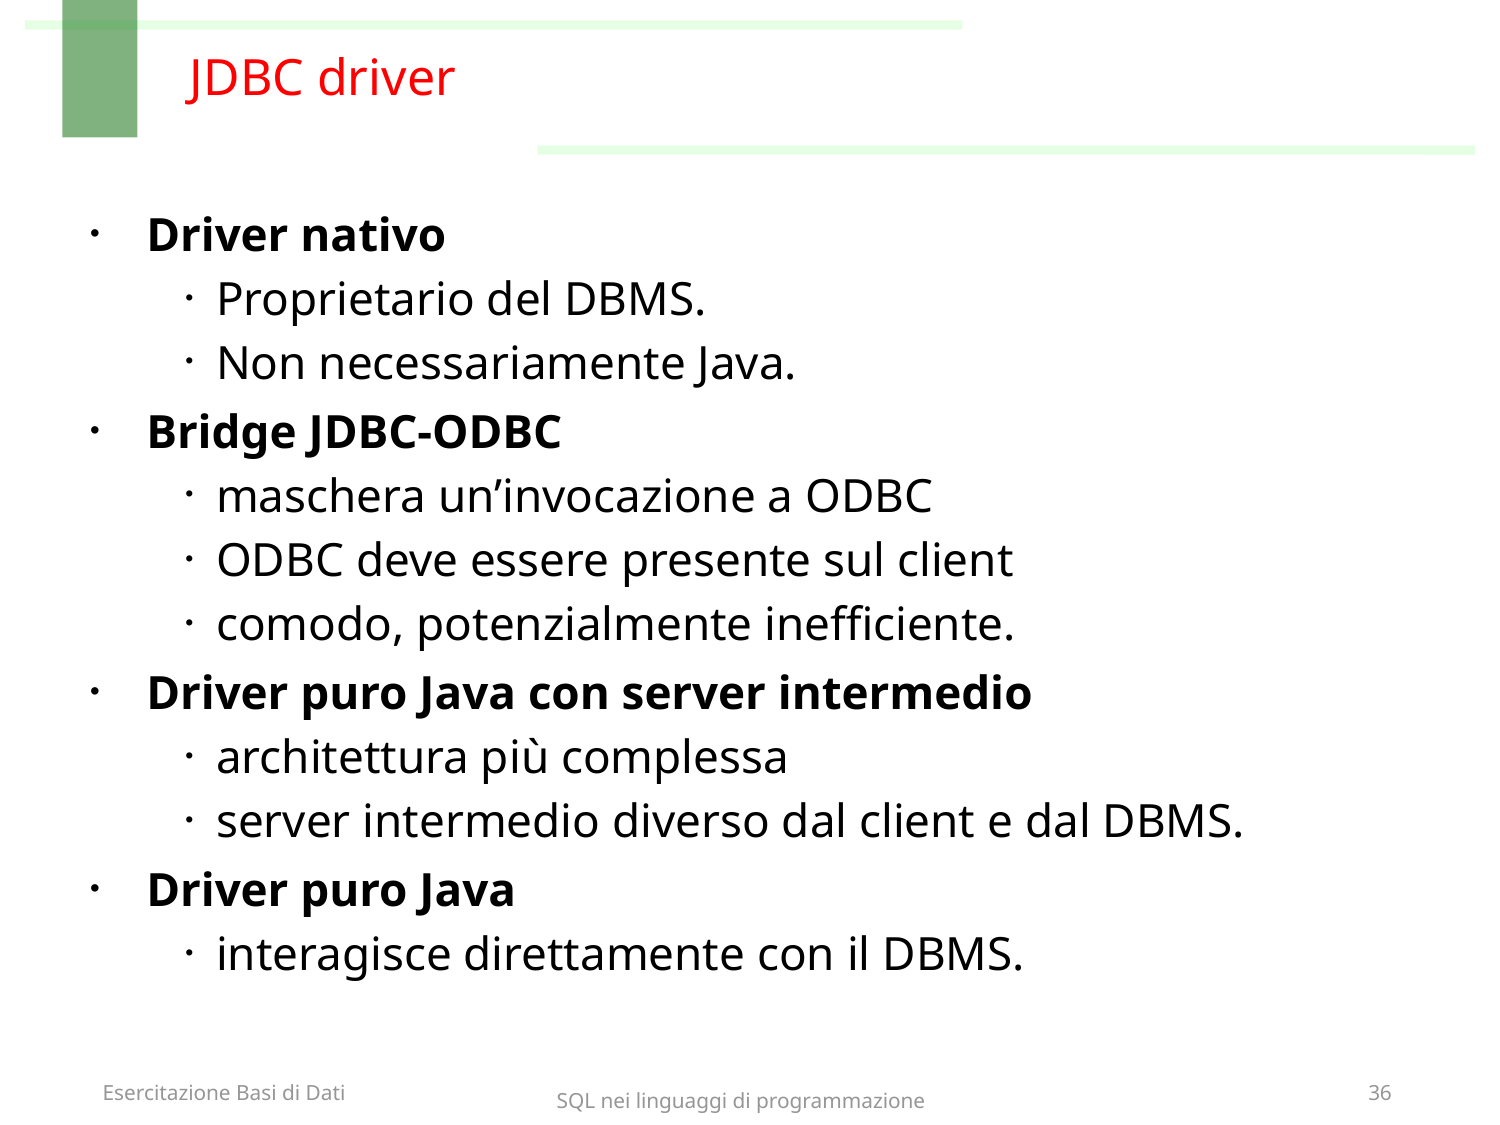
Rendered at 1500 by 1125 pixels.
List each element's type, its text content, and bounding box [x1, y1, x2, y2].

footer SQL nei linguaggi di programmazione [425, 1082, 1057, 1120]
list Driver nativo Proprietario del DBMS. Non necessariamente Java. Bridge JDBC-ODBC maschera un’invocazione a ODBC ODBC deve essere presente sul client comodo, potenzialmente inefficiente. Driver puro Java con server intermedio architettura più complessa server intermedio diverso dal client e dal DBMS. Driver puro Java interagisce direttamente con il DBMS. [75, 197, 1425, 988]
title JDBC driver [174, 24, 1425, 125]
